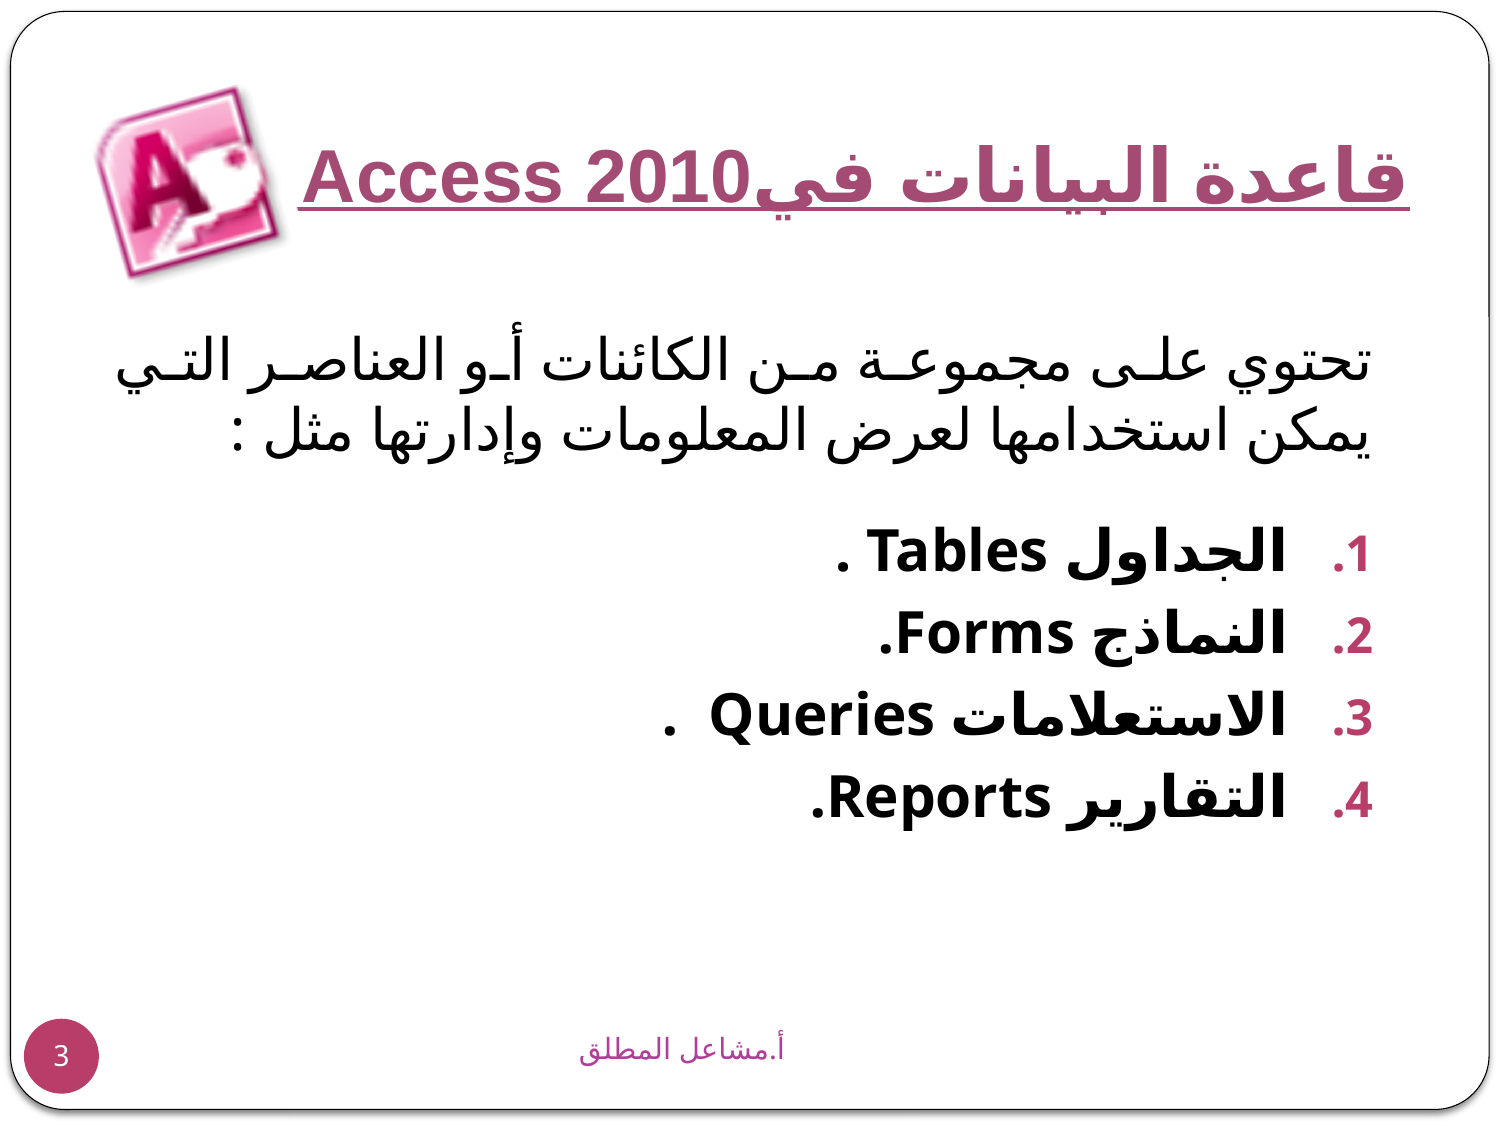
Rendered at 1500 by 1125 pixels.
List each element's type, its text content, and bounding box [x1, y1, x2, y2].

list تحتوي على مجموعة من الكائنات أو العناصر التي يمكن استخدامها لعرض المعلومات وإدارتها مثل : الجداول Tables . النماذج Forms. الاستعلامات Queries . التقارير Reports. [100, 314, 1388, 1010]
footer أ.مشاعل المطلق [150, 1012, 800, 1088]
title قاعدة البيانات فيAccess 2010 : [150, 45, 1425, 233]
slide_number 3 [23, 1018, 99, 1094]
picture [55, 57, 313, 325]
